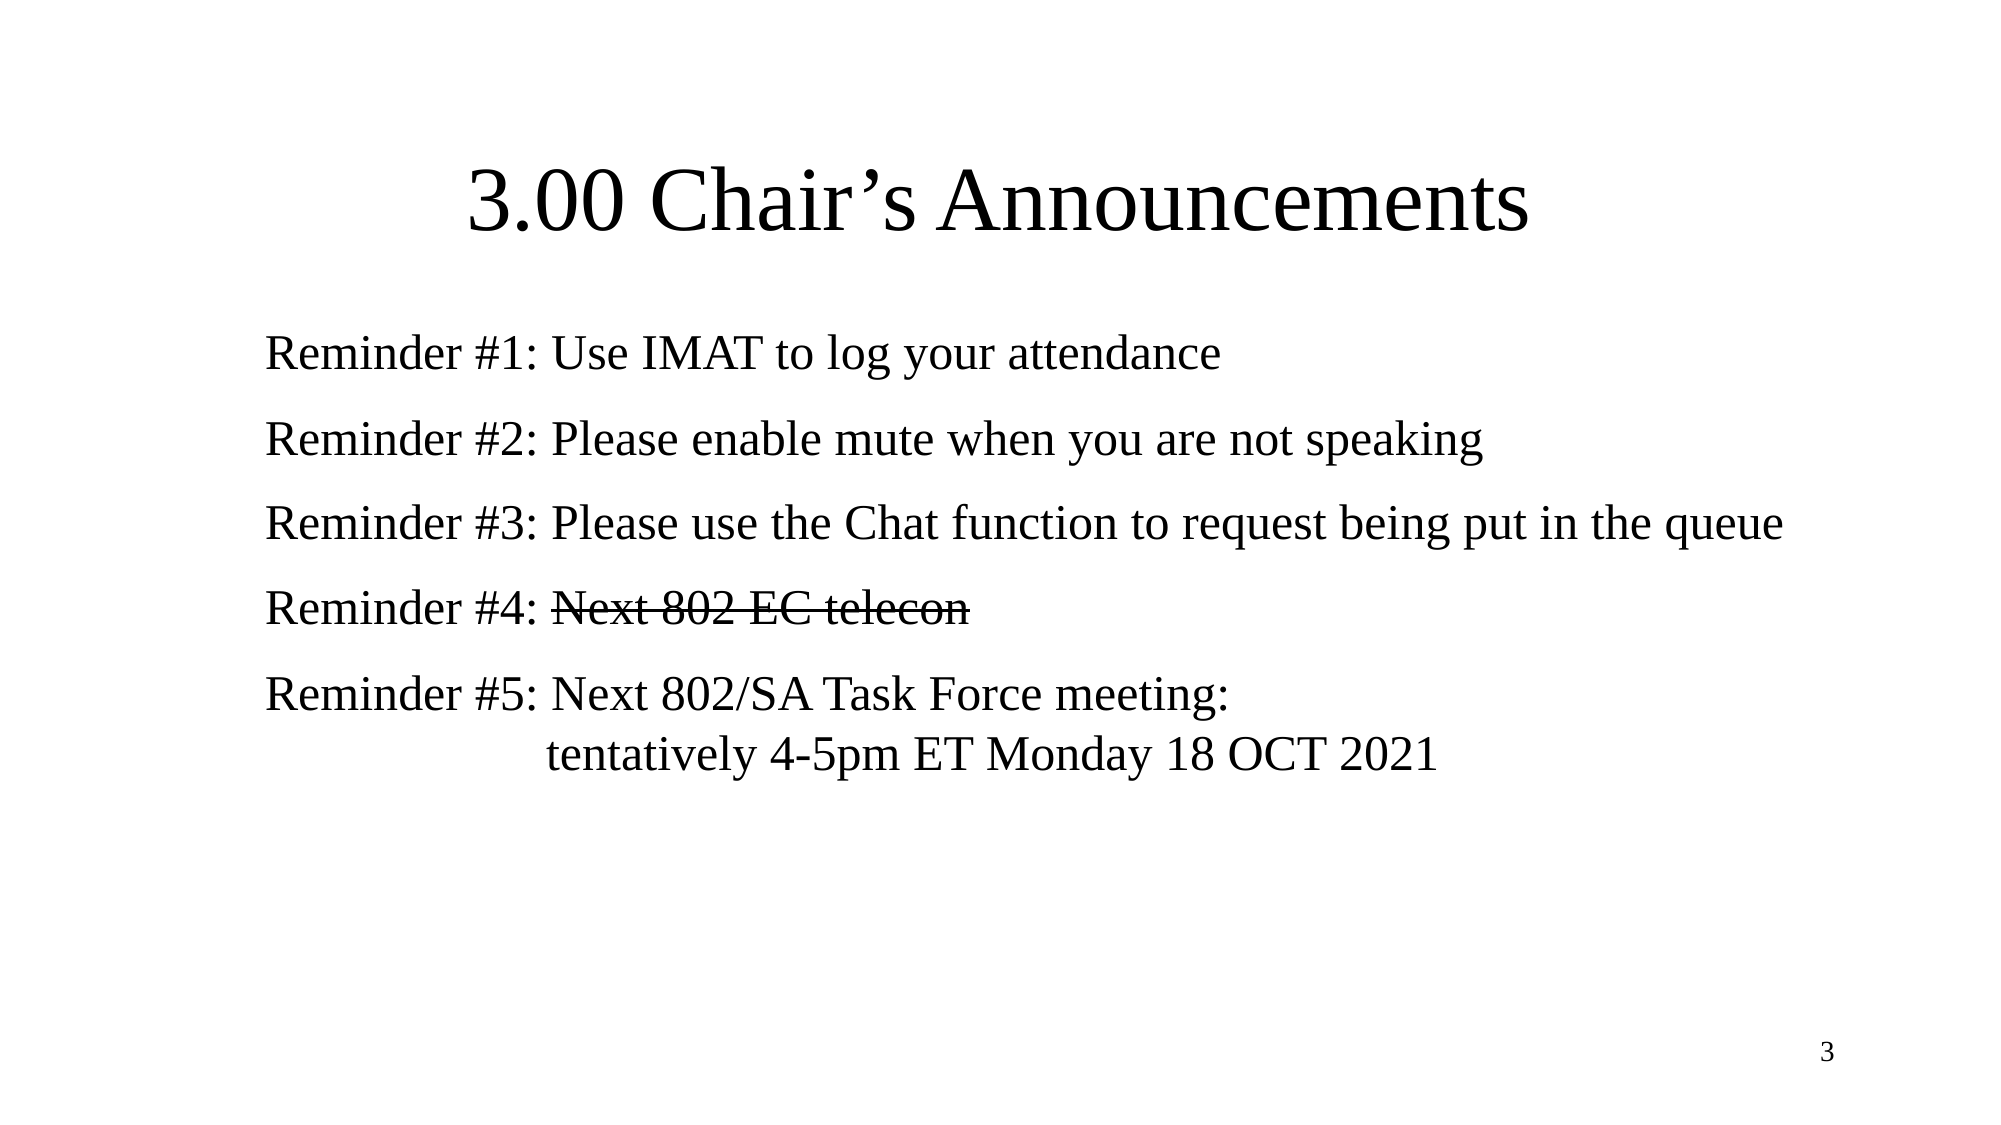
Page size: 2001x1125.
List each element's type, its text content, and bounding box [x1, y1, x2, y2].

list Reminder #1: Use IMAT to log your attendance Reminder #2: Please enable mute when you are not speaking Reminder #3: Please use the Chat function to request being put in the queue Reminder #4: Next 802 EC telecon Reminder #5: Next 802/SA Task Force meeting: tentatively 4-5pm ET Monday 18 OCT 2021 [174, 312, 1901, 988]
slide_number 3 [1433, 1024, 1851, 1101]
title 3.00 Chair’s Announcements [149, 99, 1851, 288]
